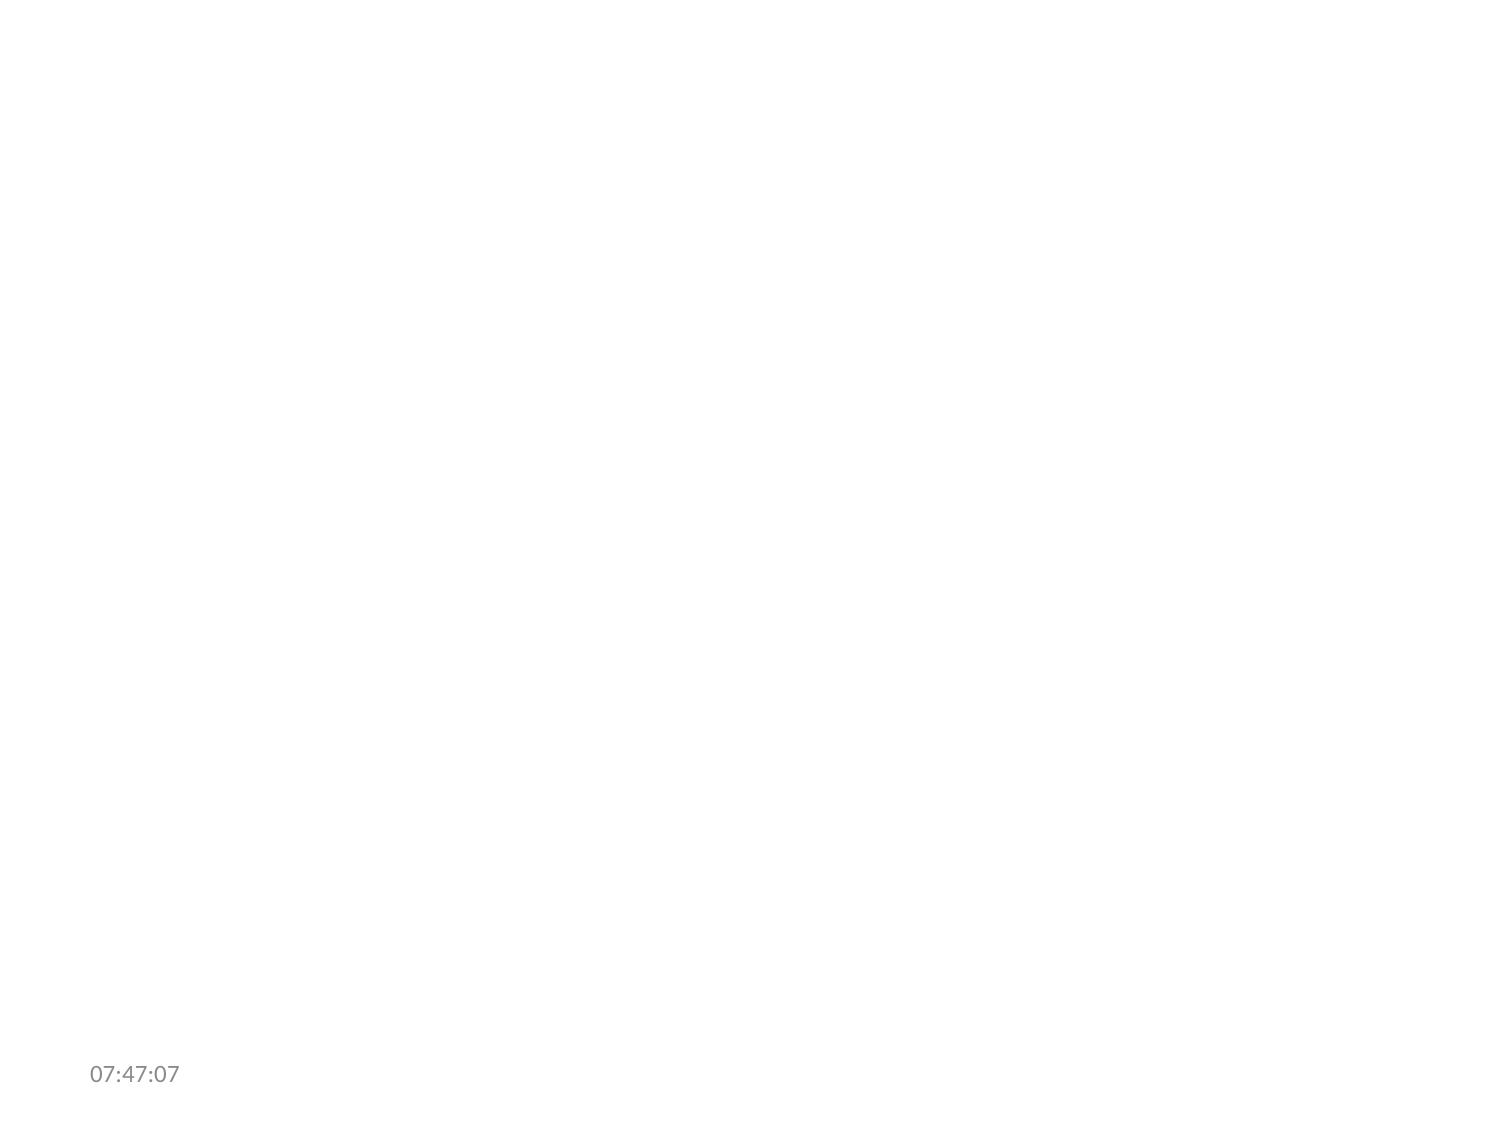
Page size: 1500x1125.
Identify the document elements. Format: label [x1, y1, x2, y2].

slide_number [75, 1042, 425, 1103]
